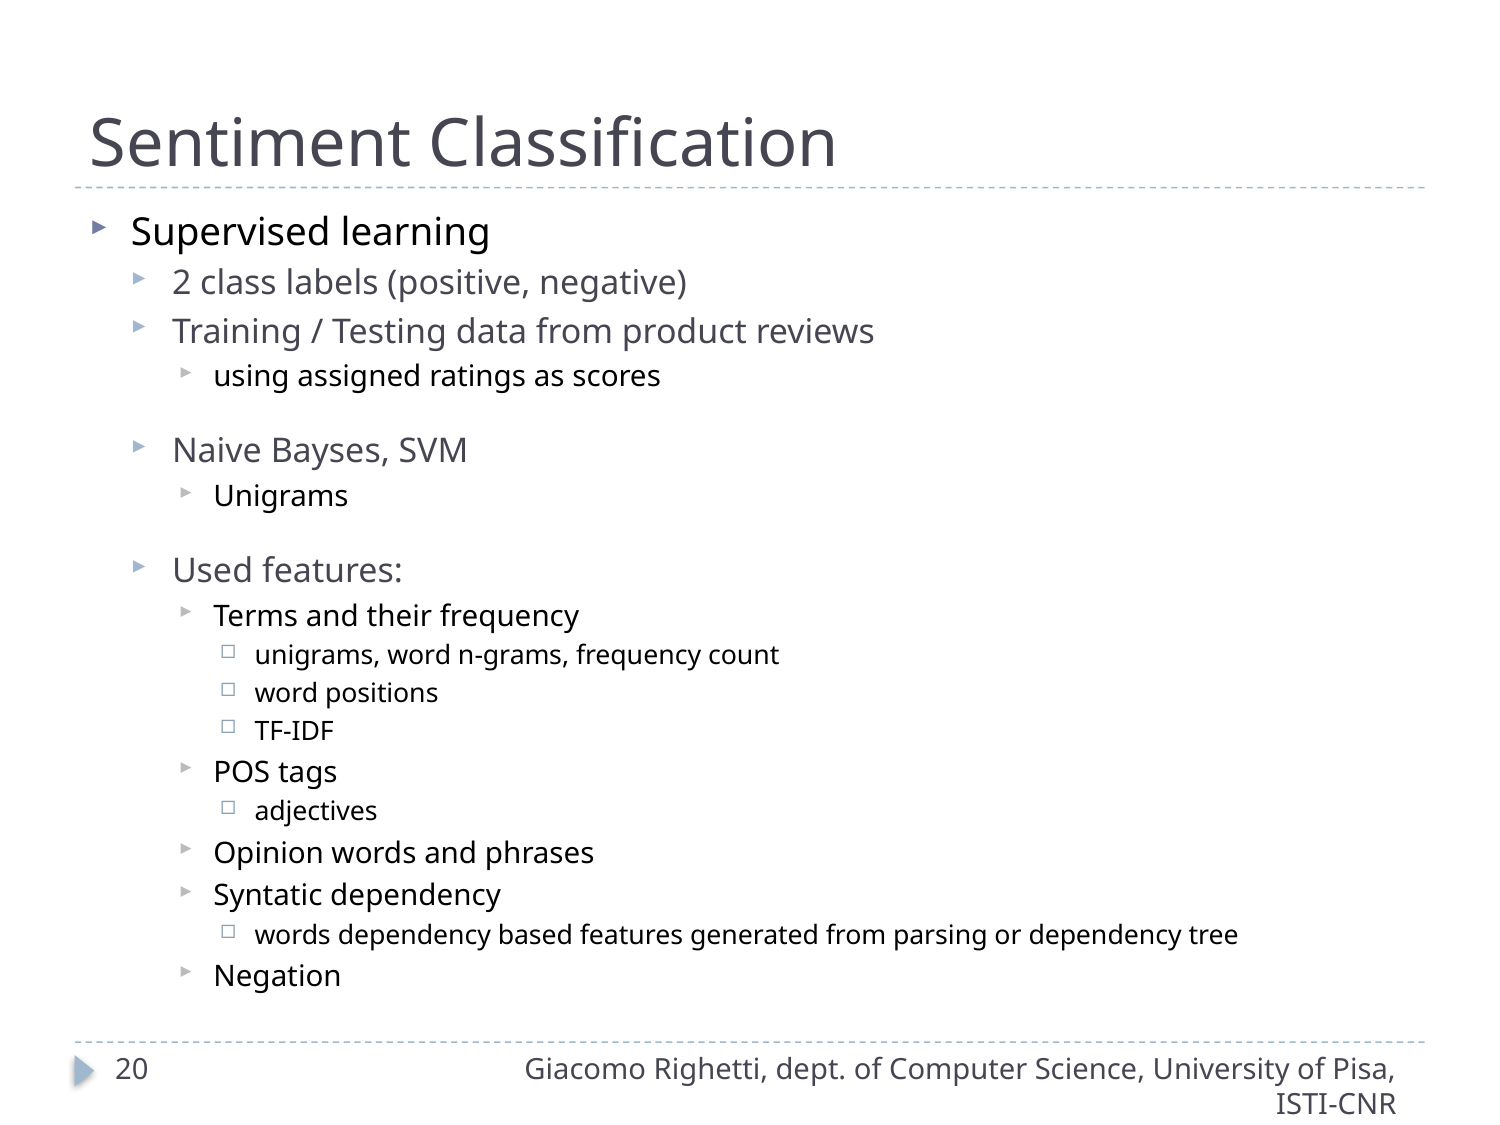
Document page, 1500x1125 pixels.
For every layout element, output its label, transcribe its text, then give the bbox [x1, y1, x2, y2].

slide_number 20 [100, 1042, 426, 1103]
list Supervised learning 2 class labels (positive, negative) Training / Testing data from product reviews using assigned ratings as scores Naive Bayses, SVM Unigrams Used features: Terms and their frequency unigrams, word n-grams, frequency count word positions TF-IDF POS tags adjectives Opinion words and phrases Syntatic dependency words dependency based features generated from parsing or dependency tree Negation [75, 200, 1425, 1010]
title Sentiment Classification [75, 24, 1425, 188]
footer Giacomo Righetti, dept. of Computer Science, University of Pisa, ISTI-CNR [475, 1042, 1412, 1125]
